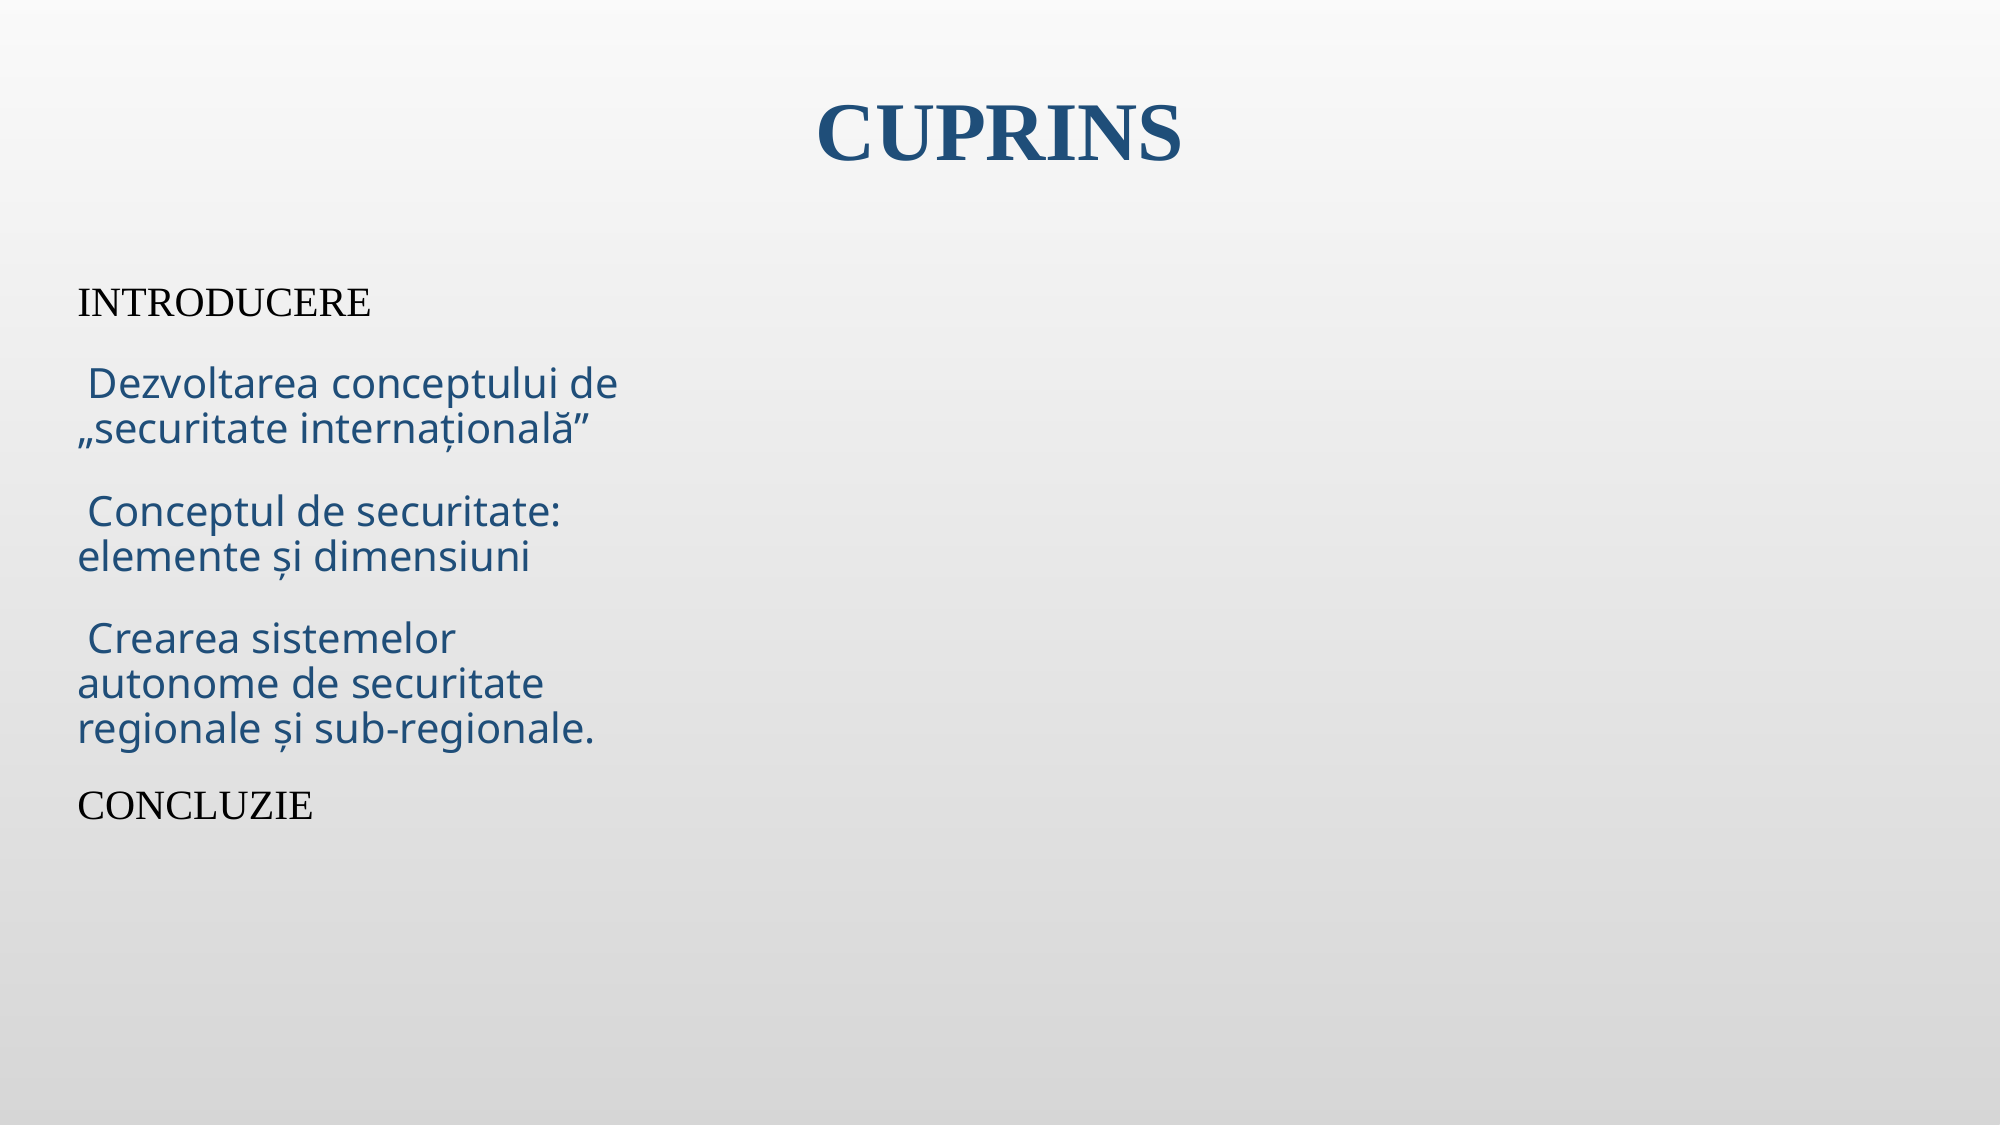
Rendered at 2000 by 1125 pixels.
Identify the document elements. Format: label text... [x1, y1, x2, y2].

title CUPRINS [199, 56, 1800, 187]
list INTRODUCERE Dezvoltarea conceptului de „securitate internaţională” Conceptul de securitate: elemente și dimensiuni Crearea sistemelor autonome de securitate regionale şi sub-regionale. CONCLUZIE [62, 242, 638, 1013]
